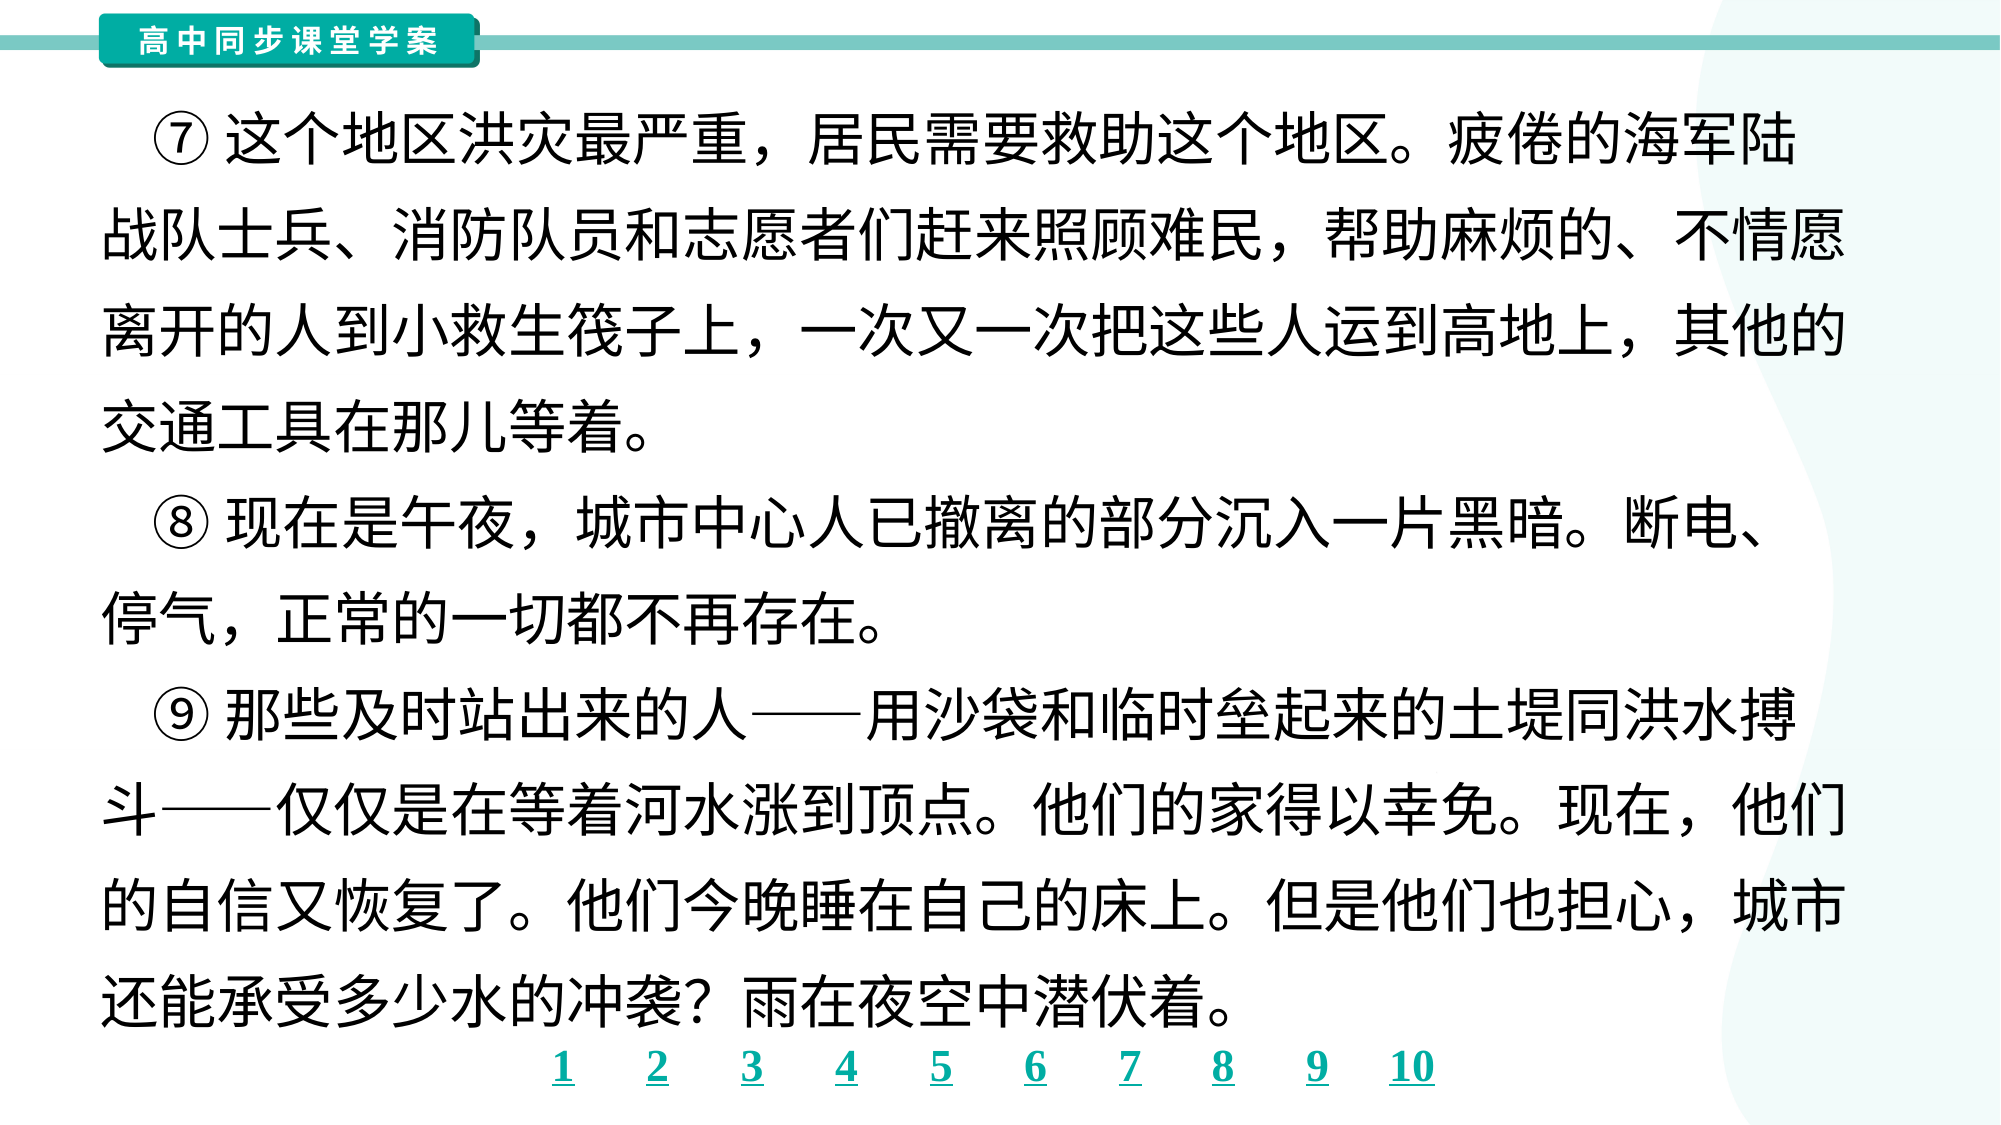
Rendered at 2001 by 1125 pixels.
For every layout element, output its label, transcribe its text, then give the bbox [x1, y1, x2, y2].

text_box ⑦这个地区洪灾最严重，居民需要救助这个地区。疲倦的海军陆 战队士兵、消防队员和志愿者们赶来照顾难民，帮助麻烦的、不情愿 离开的人到小救生筏子上，一次又一次把这些人运到高地上，其他的 交通工具在那儿等着。 ⑧现在是午夜，城市中心人已撤离的部分沉入一片黑暗。断电、 停气，正常的一切都不再存在。 ⑨那些及时站出来的人——用沙袋和临时垒起来的土堤同洪水搏 斗——仅仅是在等着河水涨到顶点。他们的家得以幸免。现在，他们 的自信又恢复了。他们今晚睡在自己的床上。但是他们也担心，城市 还能承受多少水的冲袭？雨在夜空中潜伏着。 [100, 76, 1899, 1036]
picture [0, 0, 2000, 1125]
